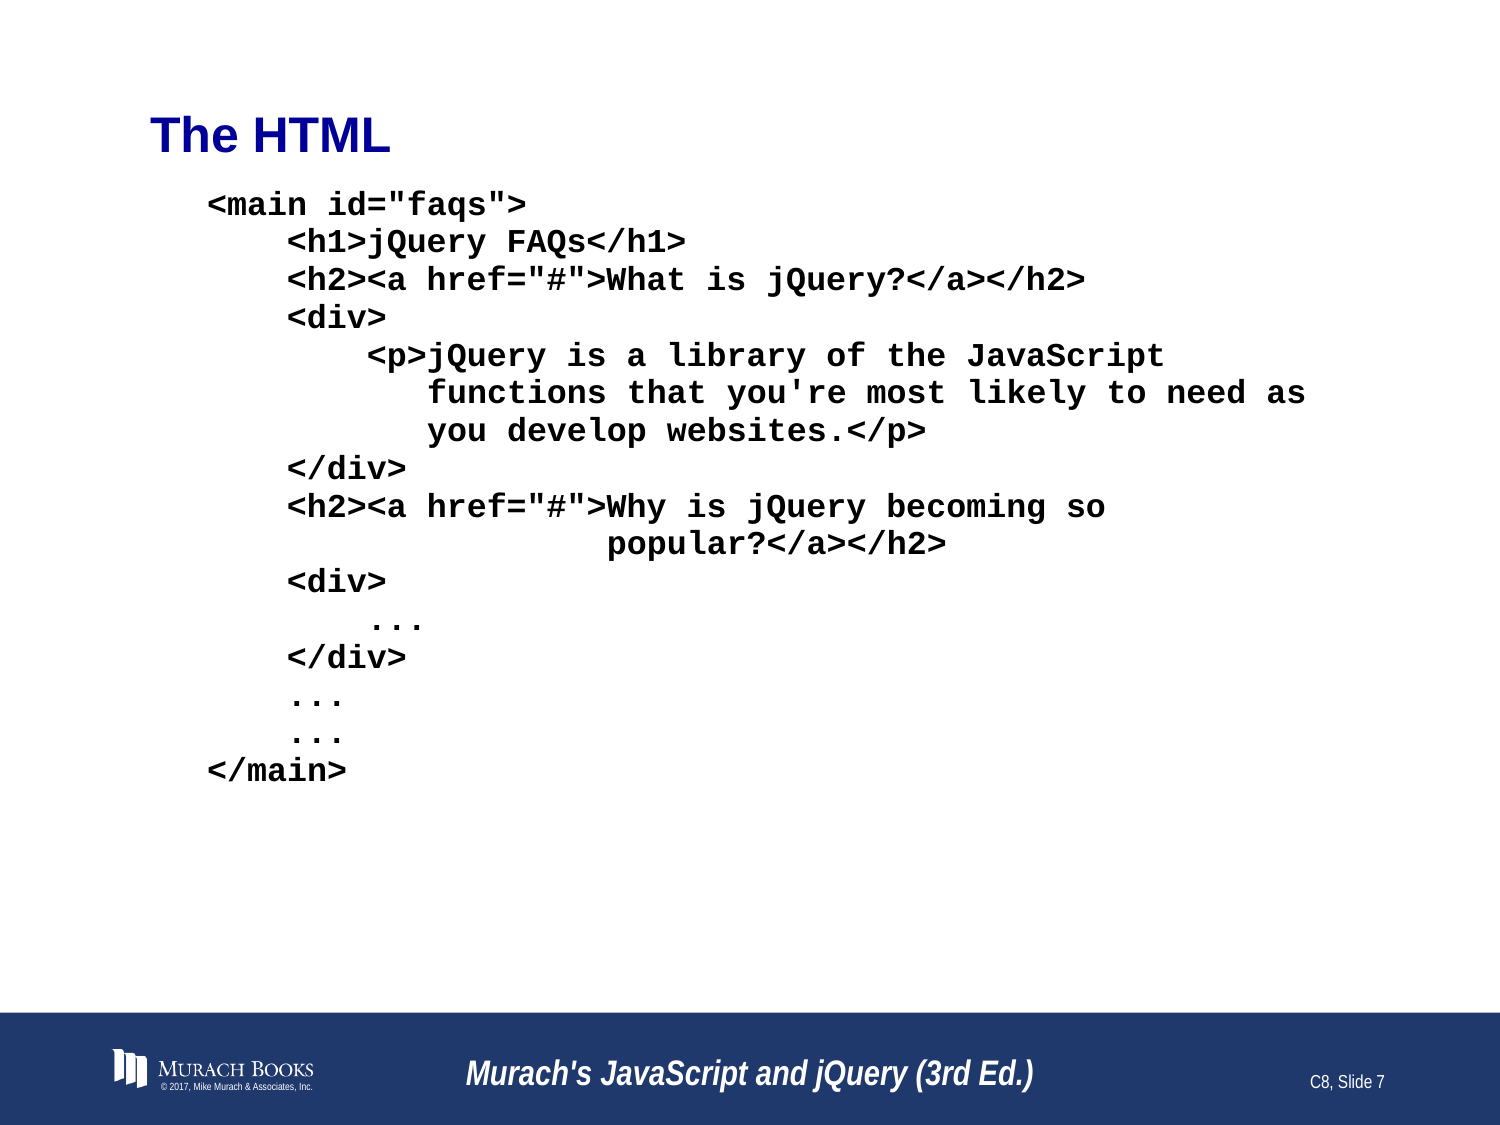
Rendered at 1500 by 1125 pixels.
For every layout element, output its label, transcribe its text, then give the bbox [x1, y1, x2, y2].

slide_number Murach's JavaScript and jQuery (3rd Ed.) [463, 1025, 1050, 1100]
footer © 2017, Mike Murach & Associates, Inc. [12, 1025, 463, 1100]
slide_number C8, Slide 7 [1087, 1025, 1400, 1100]
title The HTML [150, 102, 1350, 164]
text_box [149, 187, 1350, 831]
